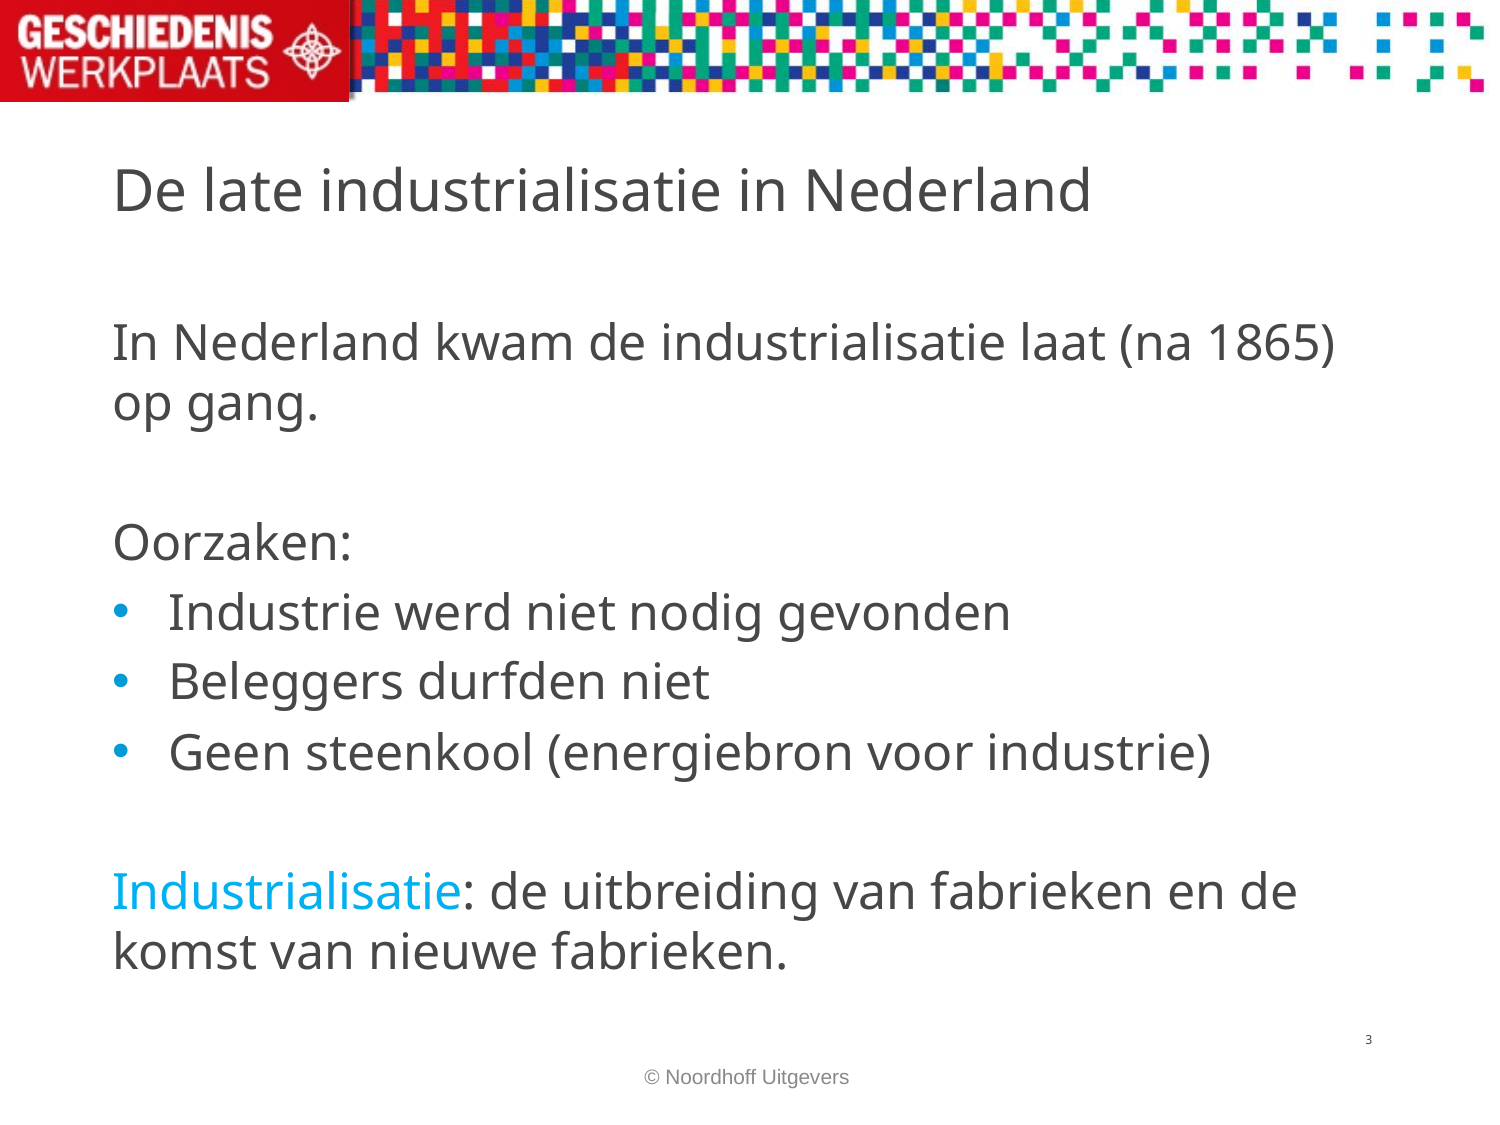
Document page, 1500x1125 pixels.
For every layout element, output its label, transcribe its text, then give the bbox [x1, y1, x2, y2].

title De late industrialisatie in Nederland [112, 145, 1401, 256]
text_box © Noordhoff Uitgevers [512, 1045, 988, 1106]
list In Nederland kwam de industrialisatie laat (na 1865) op gang. Oorzaken: Industrie werd niet nodig gevonden Beleggers durfden niet Geen steenkool (energiebron voor industrie) Industrialisatie: de uitbreiding van fabrieken en de komst van nieuwe fabrieken. [112, 302, 1409, 988]
slide_number 3 [1325, 1025, 1388, 1063]
picture [0, 0, 1500, 1125]
